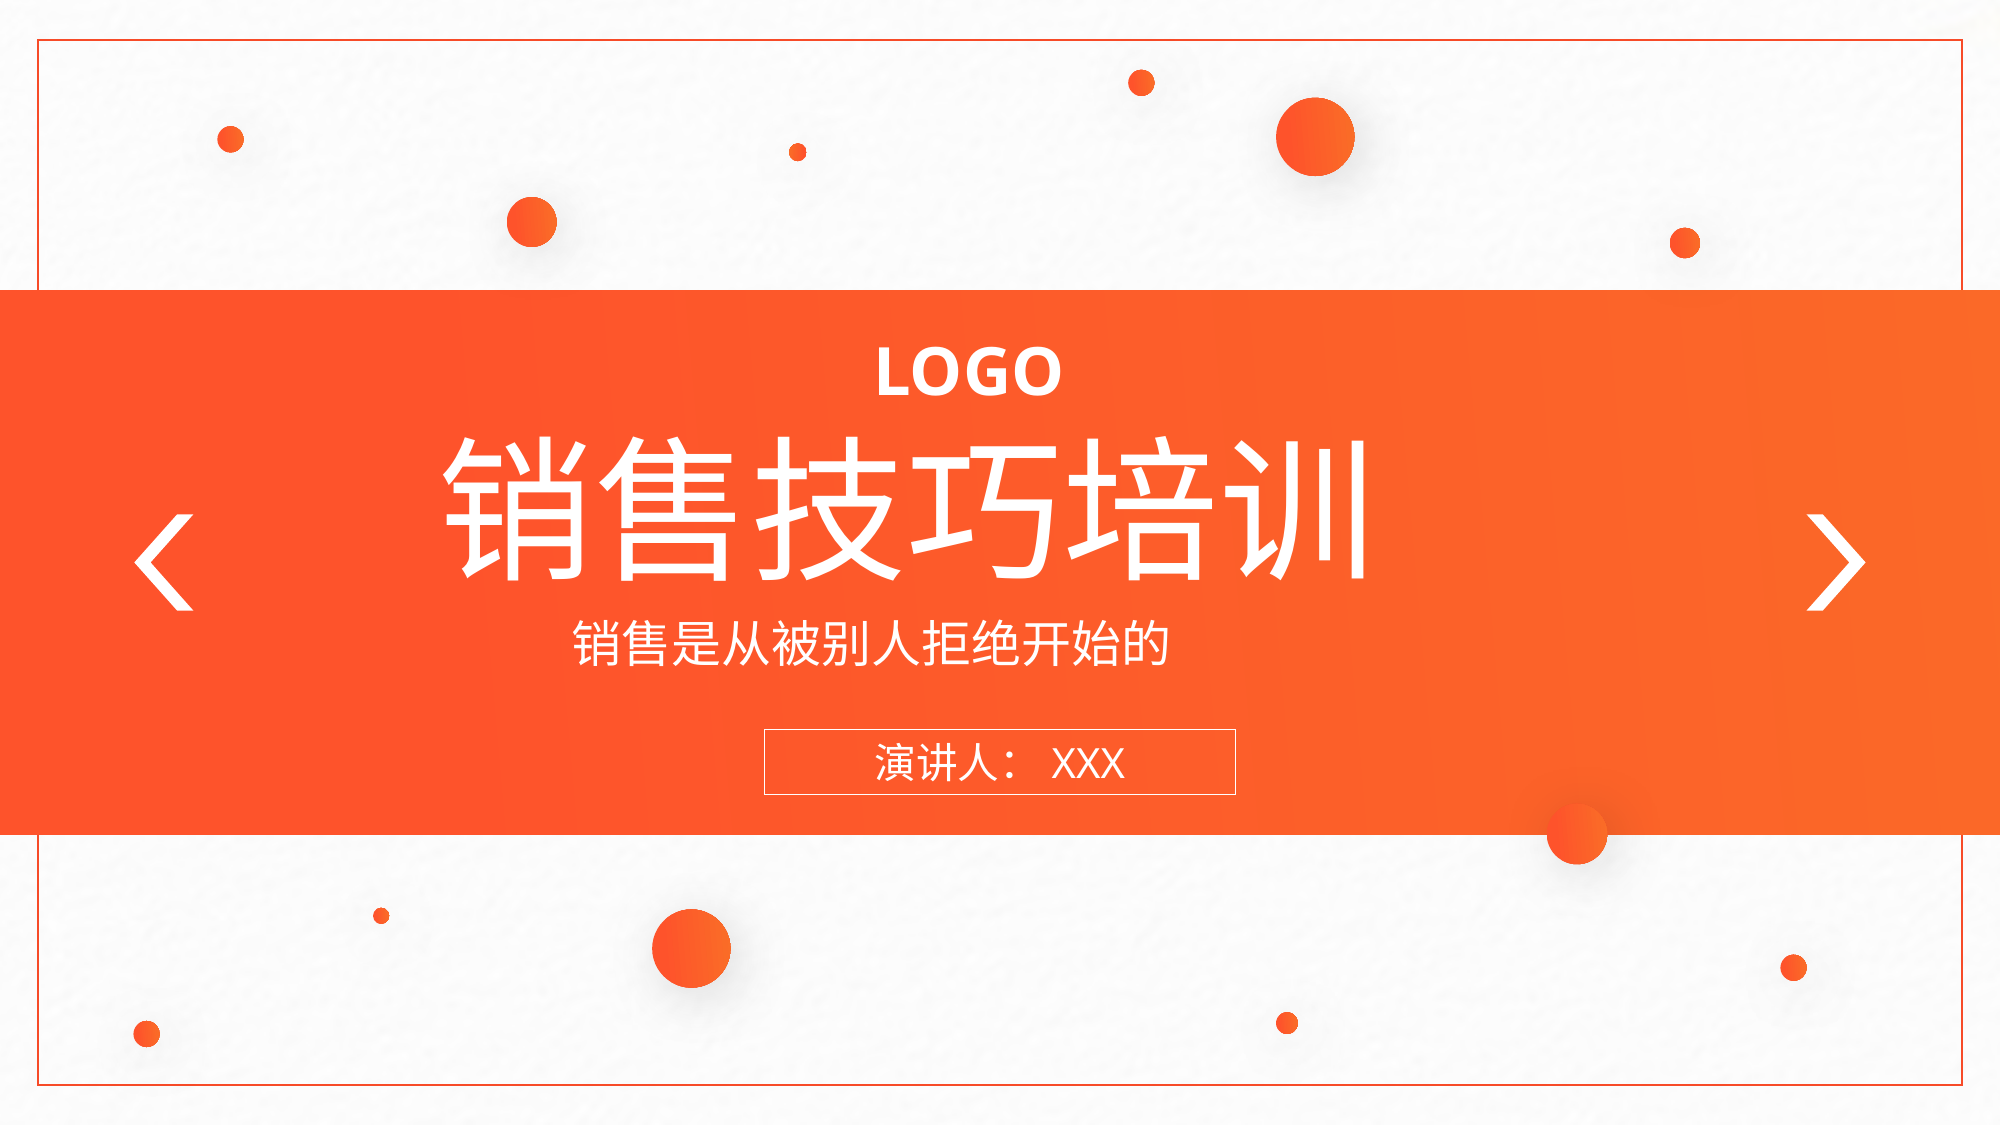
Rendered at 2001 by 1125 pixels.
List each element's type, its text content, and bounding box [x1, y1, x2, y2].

text_box [37, 835, 1963, 1086]
text_box [1212, 290, 2000, 835]
text_box [651, 908, 732, 989]
text_box 销售是从被别人拒绝开始的 [556, 604, 1444, 680]
text_box 演讲人：XXX [764, 729, 1236, 795]
text_box [1275, 96, 1356, 178]
text_box [1545, 802, 1609, 866]
text_box 销售技巧培训 [423, 404, 1277, 608]
text_box 销售技巧培训 [1271, 442, 1297, 579]
text_box [505, 196, 558, 248]
text_box [1668, 226, 1702, 260]
text_box [1127, 68, 1156, 97]
text_box [216, 125, 245, 154]
text_box [1779, 953, 1808, 982]
text_box [132, 513, 196, 612]
text_box LOGO [858, 321, 1142, 417]
text_box [1274, 1011, 1299, 1036]
text_box 销售技巧培训 [1320, 449, 1330, 560]
text_box [37, 39, 1963, 290]
text_box [788, 142, 808, 163]
text_box 销售技巧培训 [1352, 441, 1363, 578]
text_box [1804, 513, 1867, 612]
text_box [371, 906, 391, 925]
text_box [132, 1019, 161, 1049]
